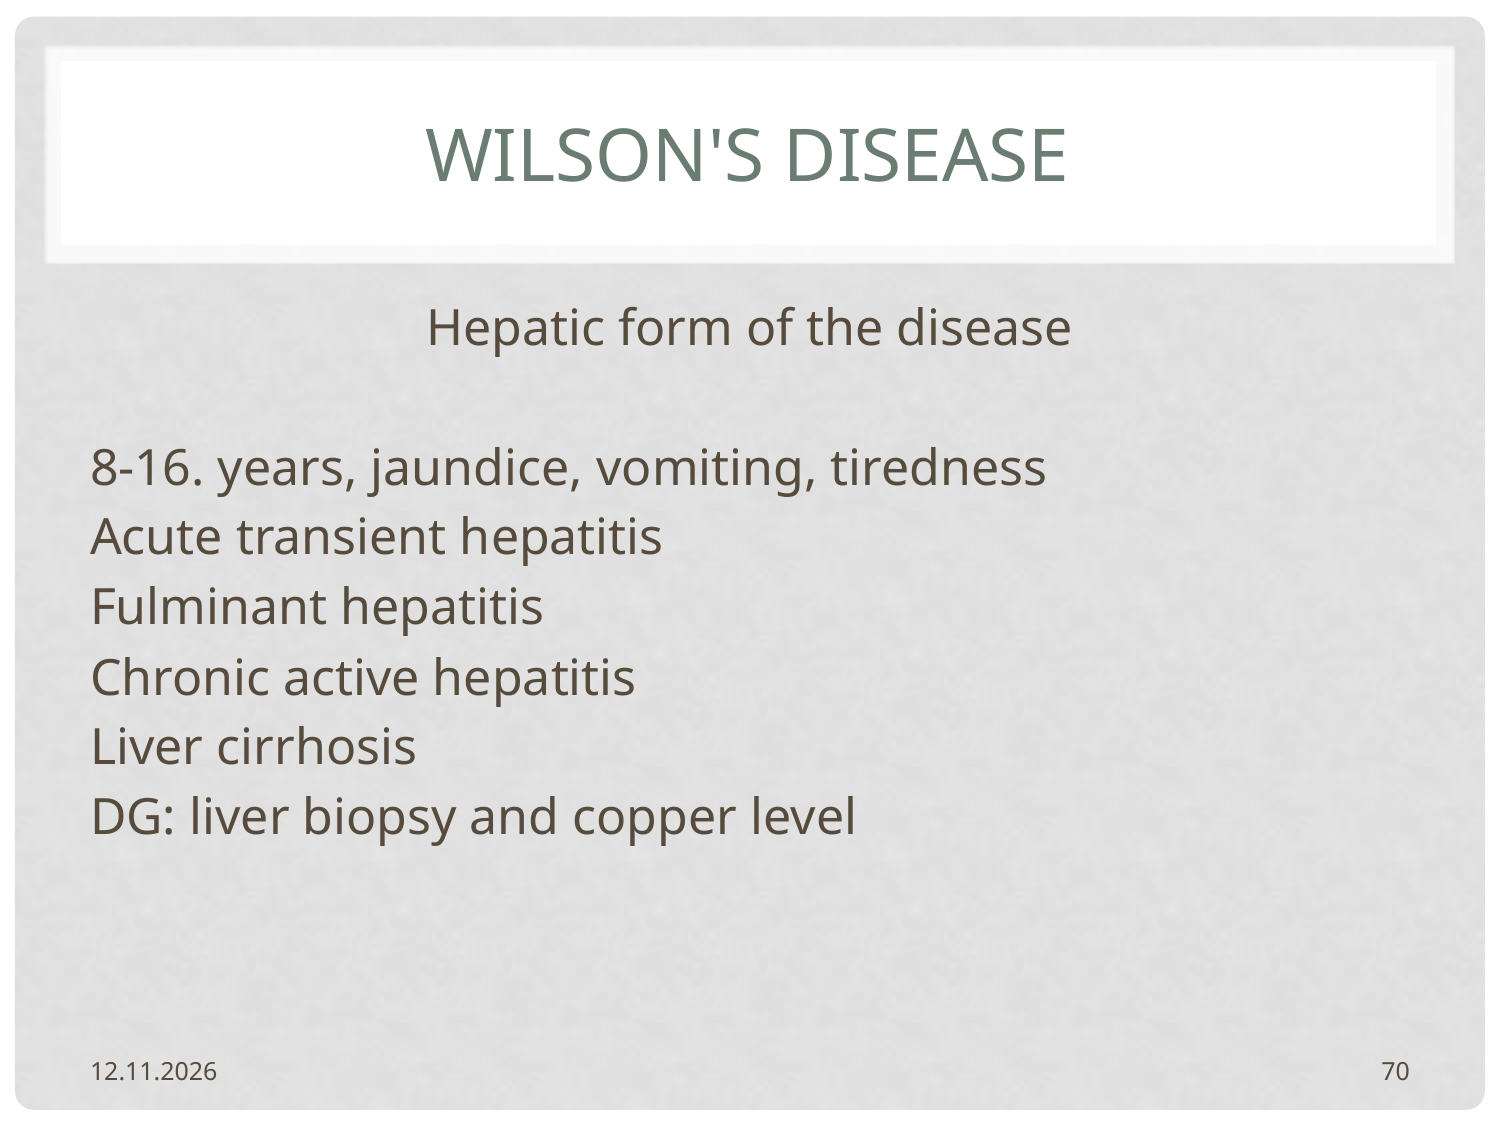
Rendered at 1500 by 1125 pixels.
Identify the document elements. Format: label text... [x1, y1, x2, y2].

slide_number 70 [1074, 1042, 1425, 1103]
list Hepatic form of the disease 8-16. years, jaundice, vomiting, tiredness Acute transient hepatitis Fulminant hepatitis Chronic active hepatitis Liver cirrhosis DG: liver biopsy and copper level [75, 287, 1425, 1005]
title Wilson's disease [69, 66, 1425, 238]
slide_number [75, 1042, 425, 1103]
